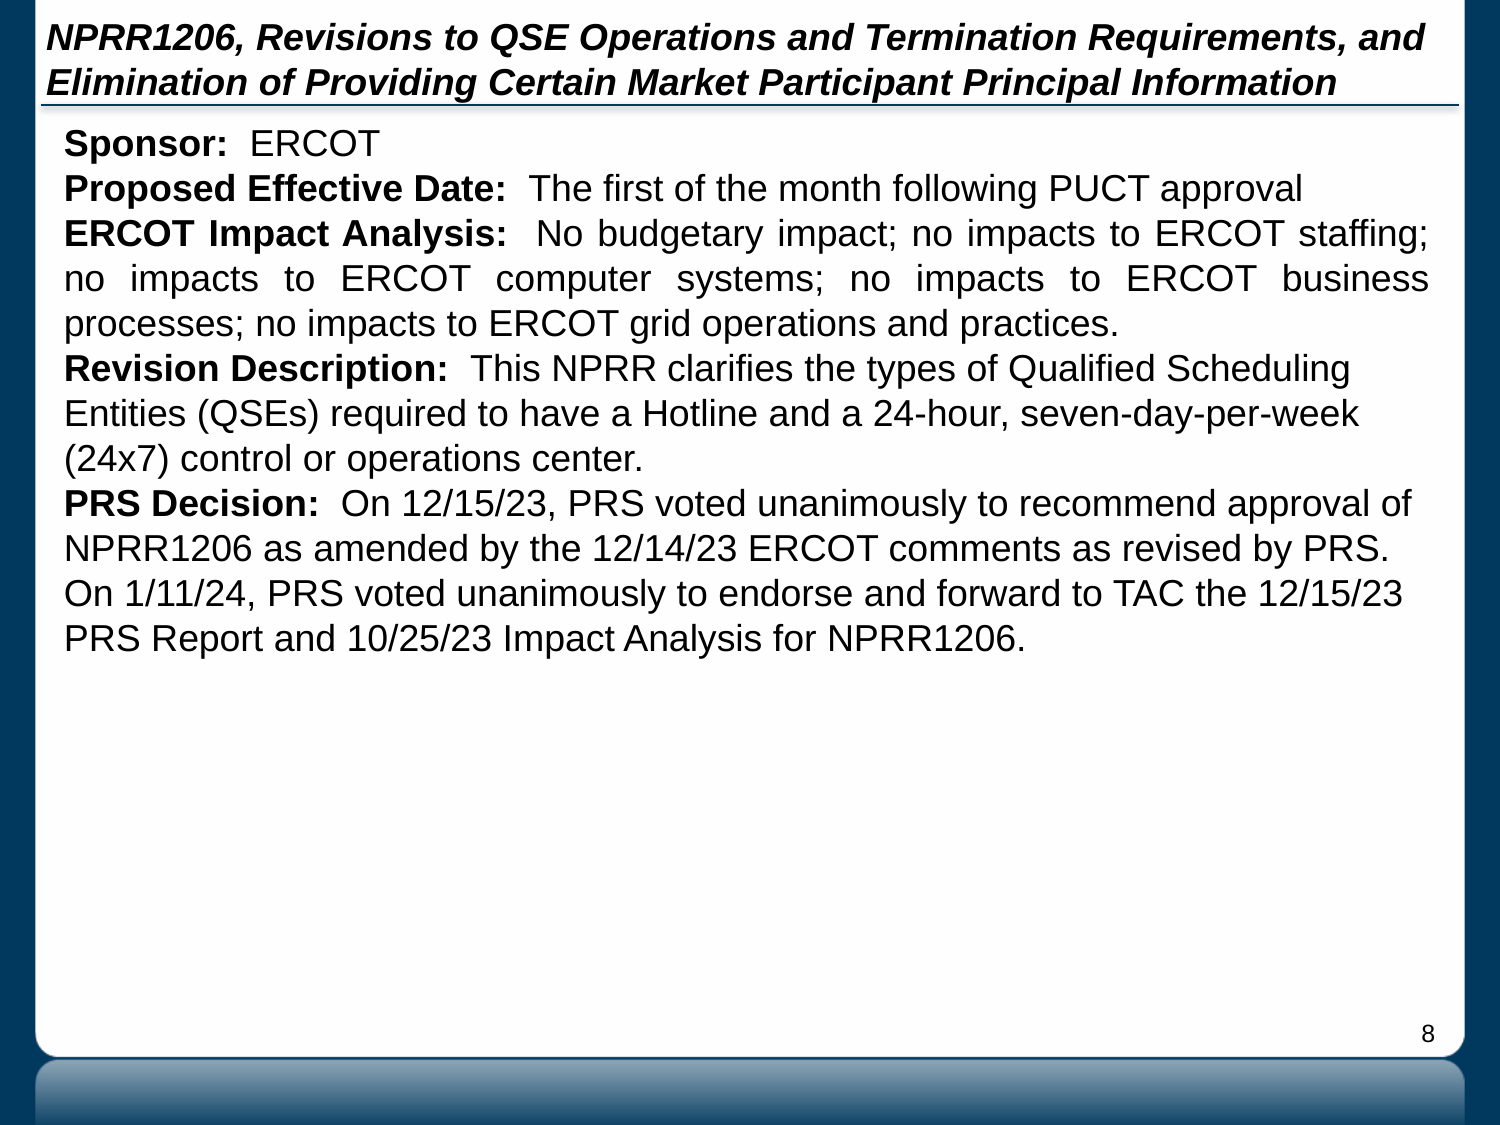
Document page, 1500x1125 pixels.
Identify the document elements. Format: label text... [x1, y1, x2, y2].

picture [35, 0, 1465, 1125]
title NPRR1206, Revisions to QSE Operations and Termination Requirements, and Elimination of Providing Certain Market Participant Principal Information [31, 20, 1464, 97]
text_box Sponsor: ERCOT Proposed Effective Date: The first of the month following PUCT approval ERCOT Impact Analysis: No budgetary impact; no impacts to ERCOT staffing; no impacts to ERCOT computer systems; no impacts to ERCOT business processes; no impacts to ERCOT grid operations and practices. Revision Description: This NPRR clarifies the types of Qualified Scheduling Entities (QSEs) required to have a Hotline and a 24-hour, seven-day-per-week (24x7) control or operations center. PRS Decision: On 12/15/23, PRS voted unanimously to recommend approval of NPRR1206 as amended by the 12/14/23 ERCOT comments as revised by PRS. On 1/11/24, PRS voted unanimously to endorse and forward to TAC the 12/15/23 PRS Report and 10/25/23 Impact Analysis for NPRR1206. [11, 111, 1444, 666]
